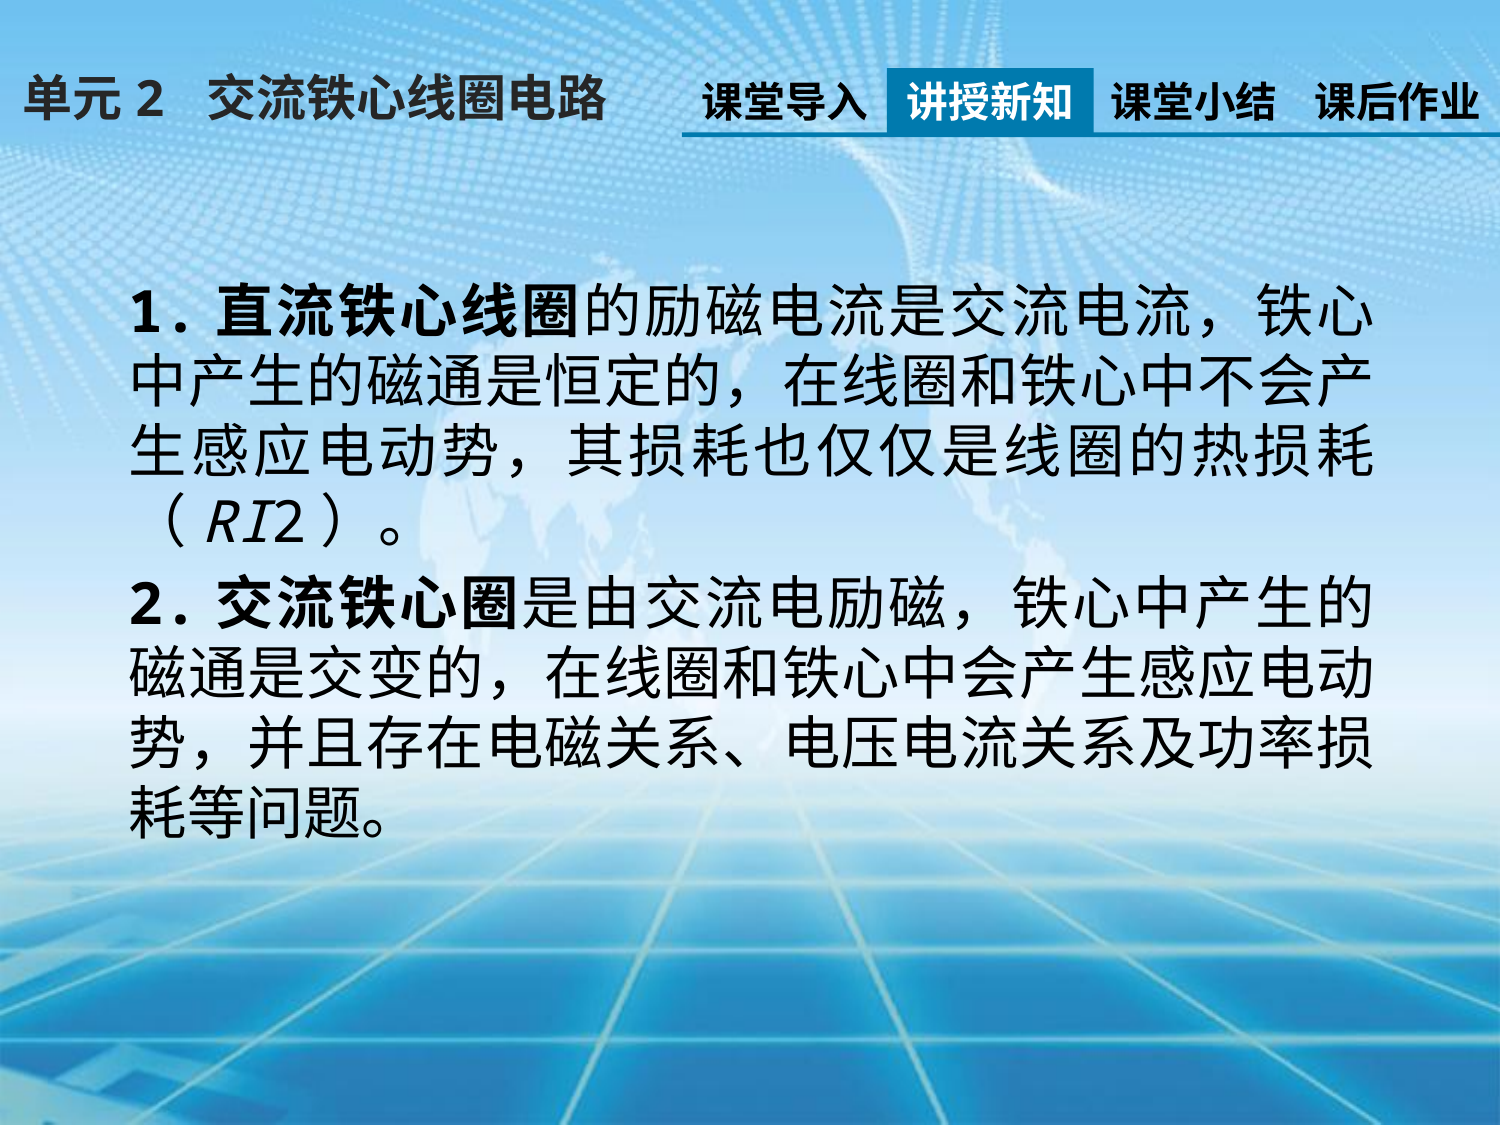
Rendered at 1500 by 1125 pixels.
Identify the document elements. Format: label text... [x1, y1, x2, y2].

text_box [8, 59, 1500, 135]
text_box 1.直流铁心线圈的励磁电流是交流电流，铁心中产生的磁通是恒定的，在线圈和铁心中不会产生感应电动势，其损耗也仅仅是线圈的热损耗（RI2）。 2.交流铁心圈是由交流电励磁，铁心中产生的磁通是交变的，在线圈和铁心中会产生感应电动势，并且存在电磁关系、电压电流关系及功率损耗等问题。 [113, 267, 1391, 1010]
picture [0, 0, 1500, 1125]
